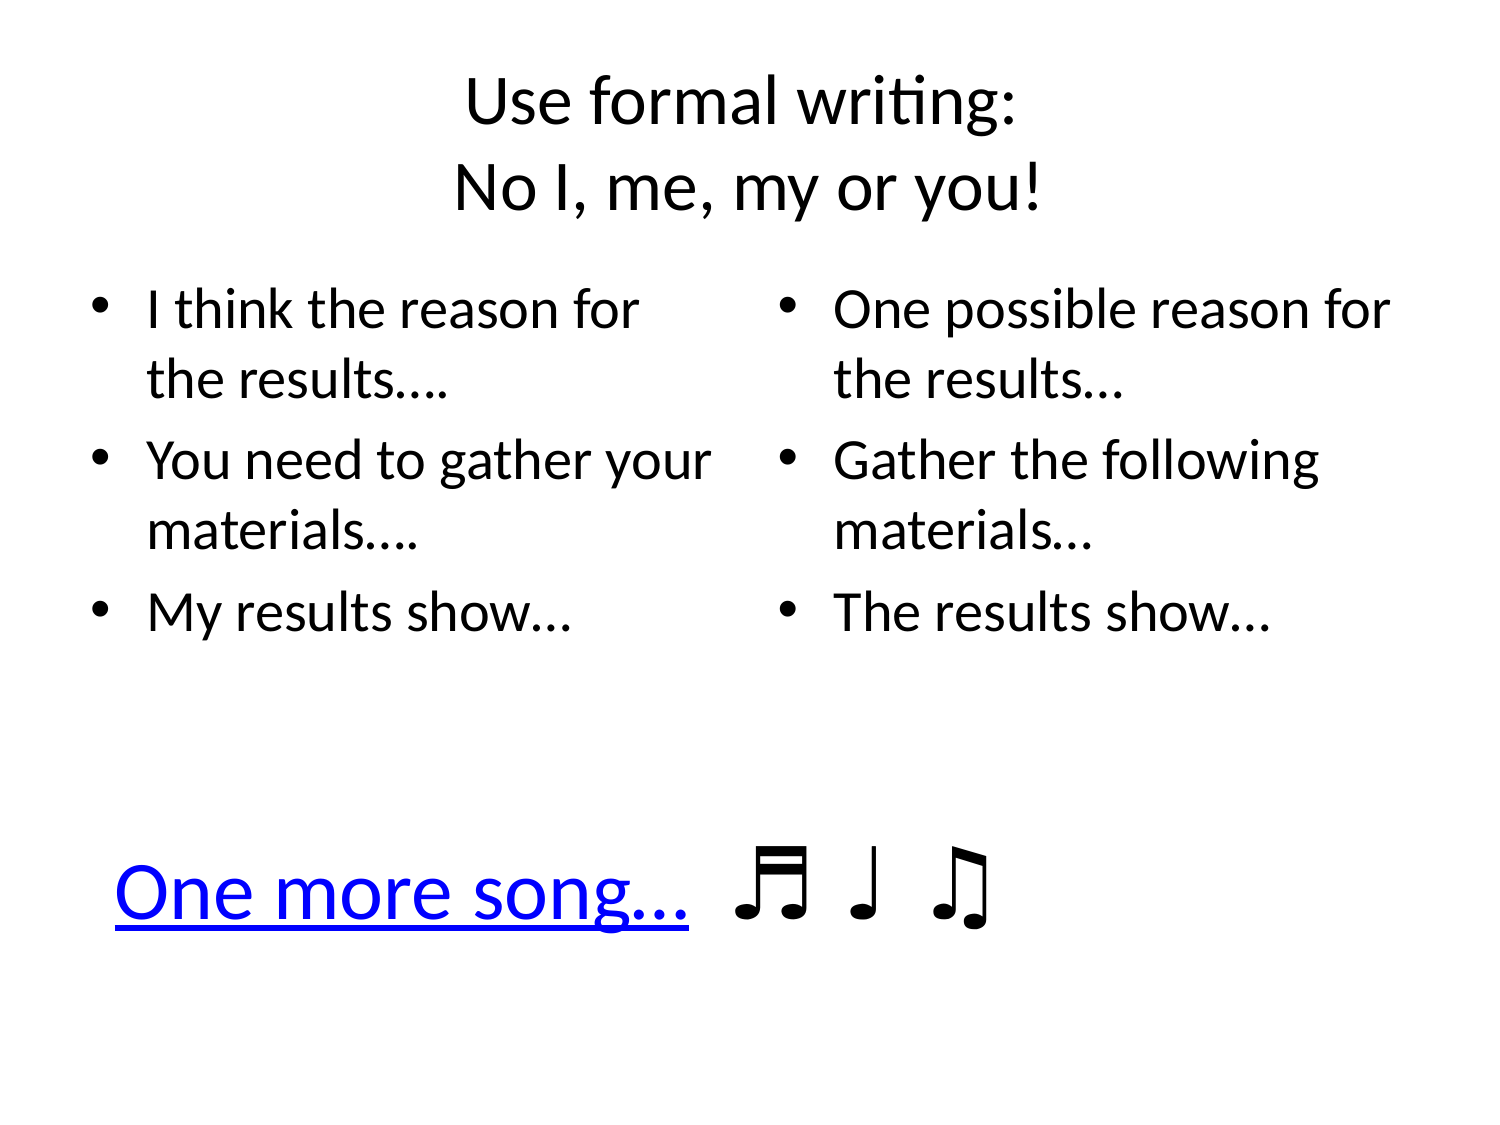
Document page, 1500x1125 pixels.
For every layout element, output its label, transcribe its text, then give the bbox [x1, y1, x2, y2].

title Use formal writing: No I, me, my or you! [75, 45, 1425, 233]
list One possible reason for the results… Gather the following materials… The results show… [762, 262, 1425, 1005]
list I think the reason for the results…. You need to gather your materials…. My results show… [75, 262, 738, 1005]
text_box One more song… ♬ ♩ ♫ [99, 812, 1138, 948]
